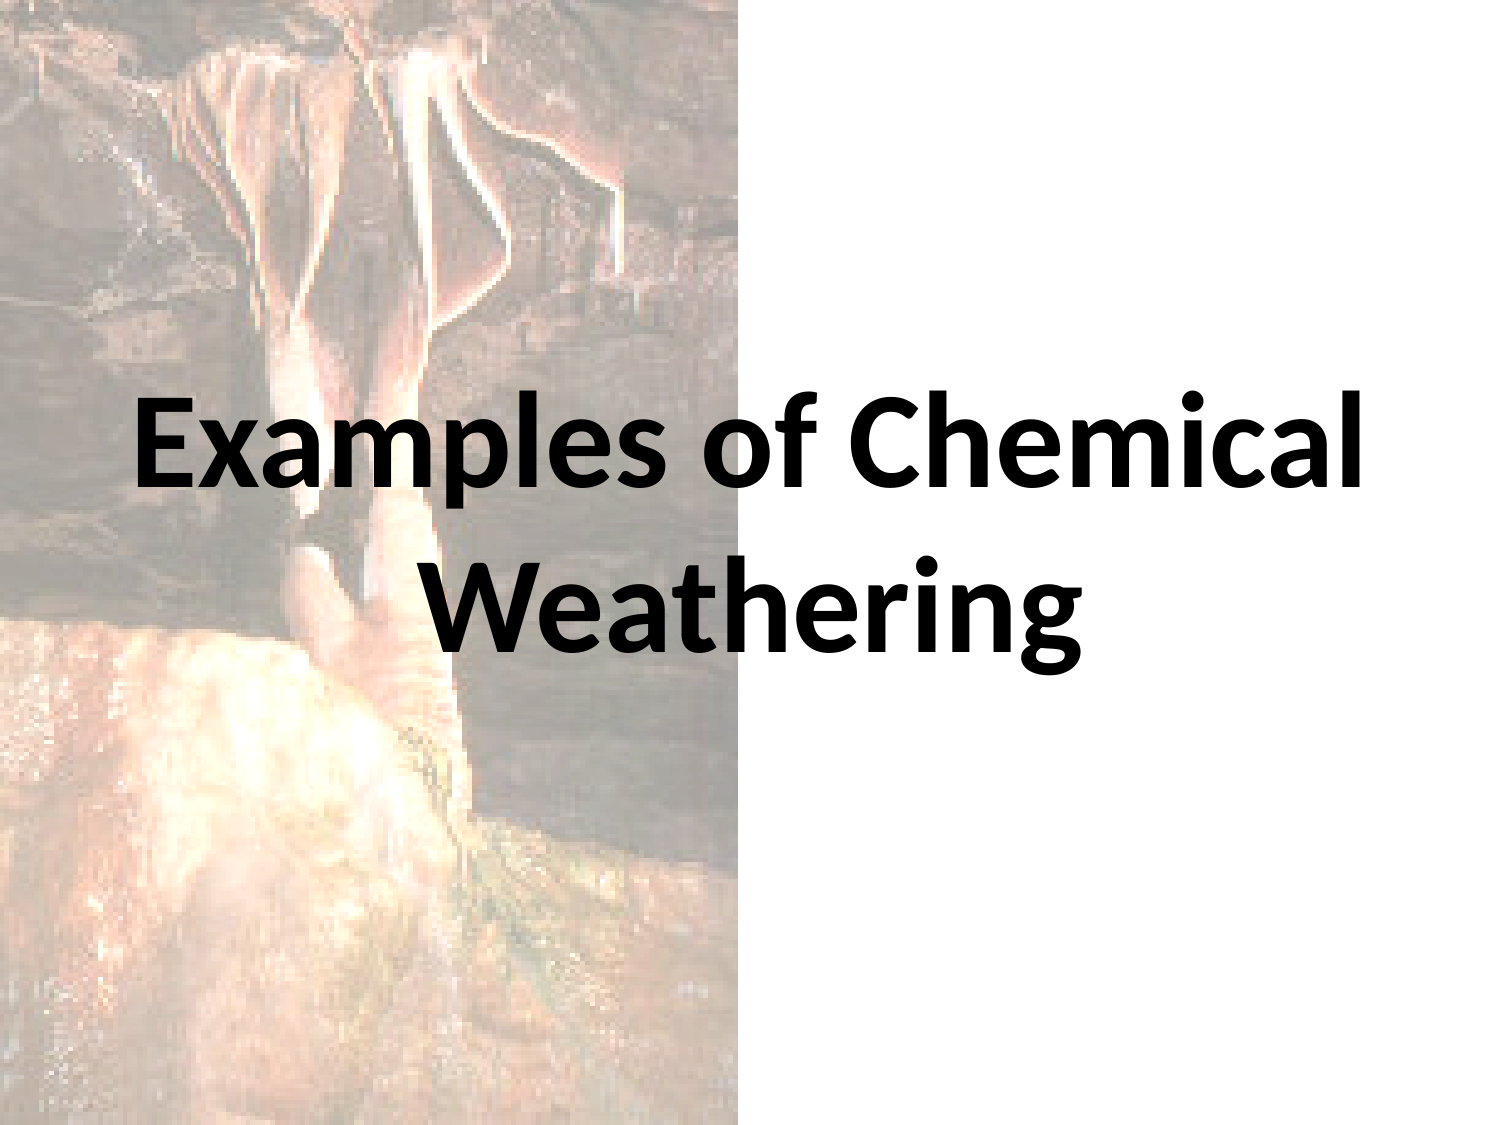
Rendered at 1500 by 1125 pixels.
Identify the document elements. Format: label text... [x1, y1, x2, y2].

picture [0, 0, 738, 1125]
title Examples of Chemical Weathering [741, 312, 1425, 718]
